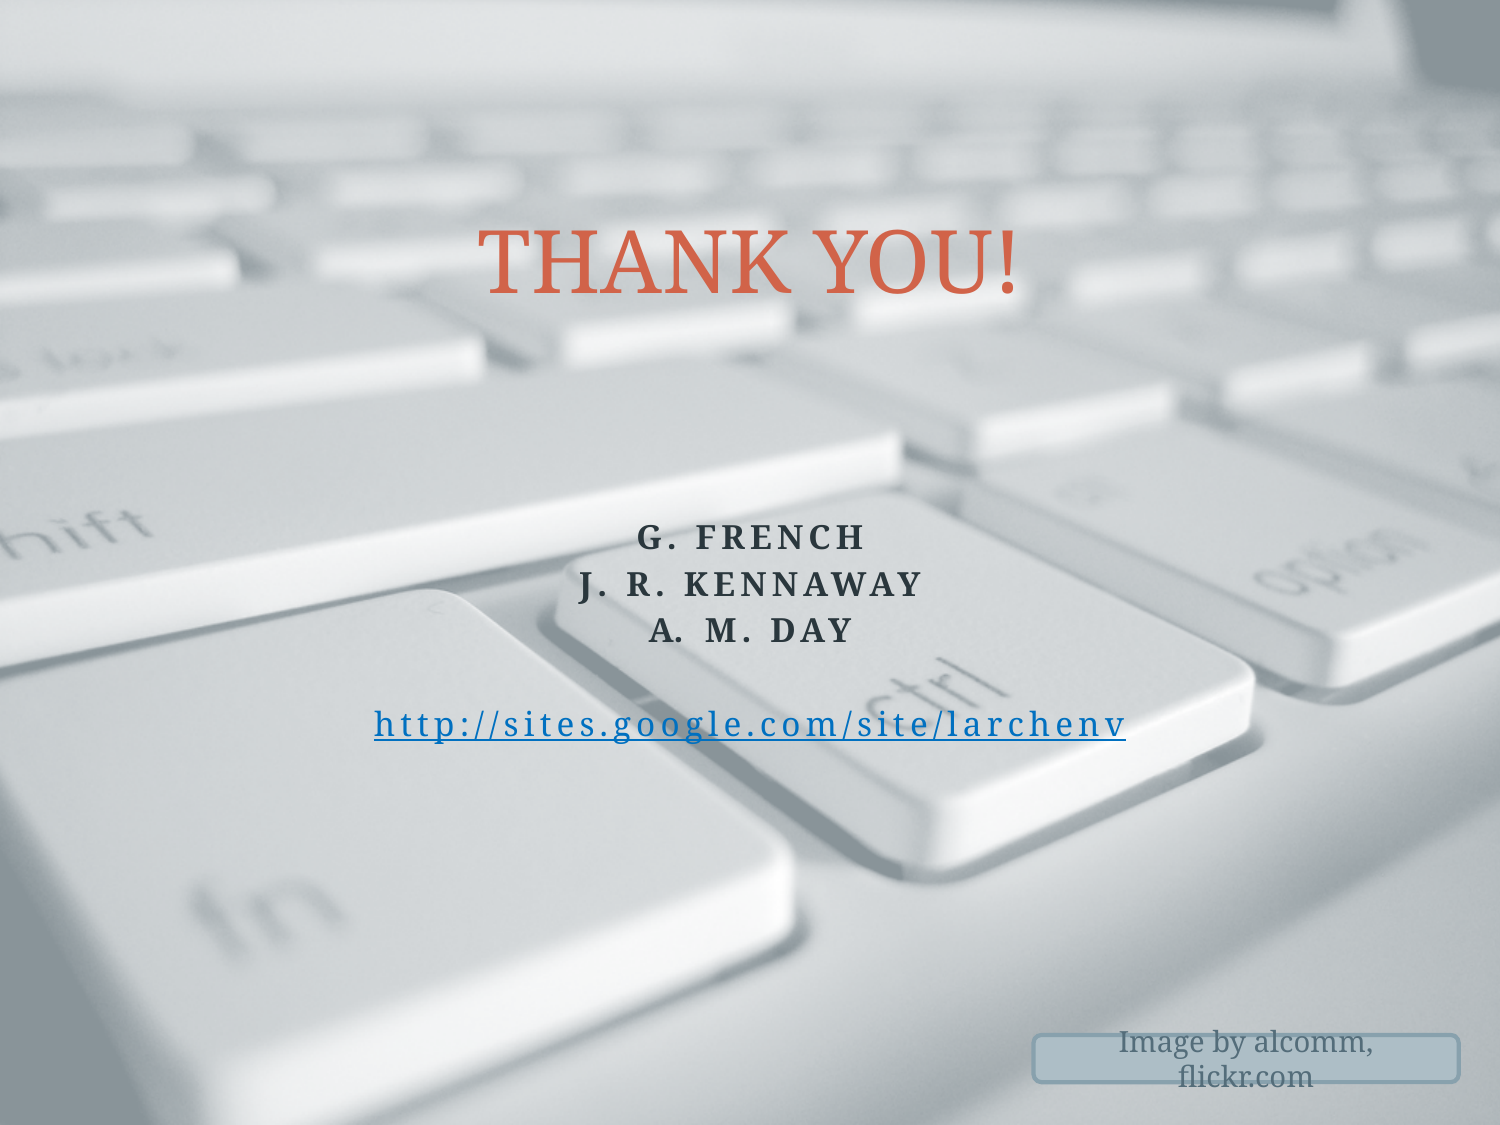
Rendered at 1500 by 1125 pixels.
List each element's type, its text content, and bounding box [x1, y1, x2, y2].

text_box Image by alcomm, flickr.com [1031, 1032, 1461, 1085]
title THANK YOU! [112, 62, 1388, 350]
subtitle G. French J. R. Kennaway M. Day http://sites.google.com/site/larchenv [225, 462, 1275, 965]
